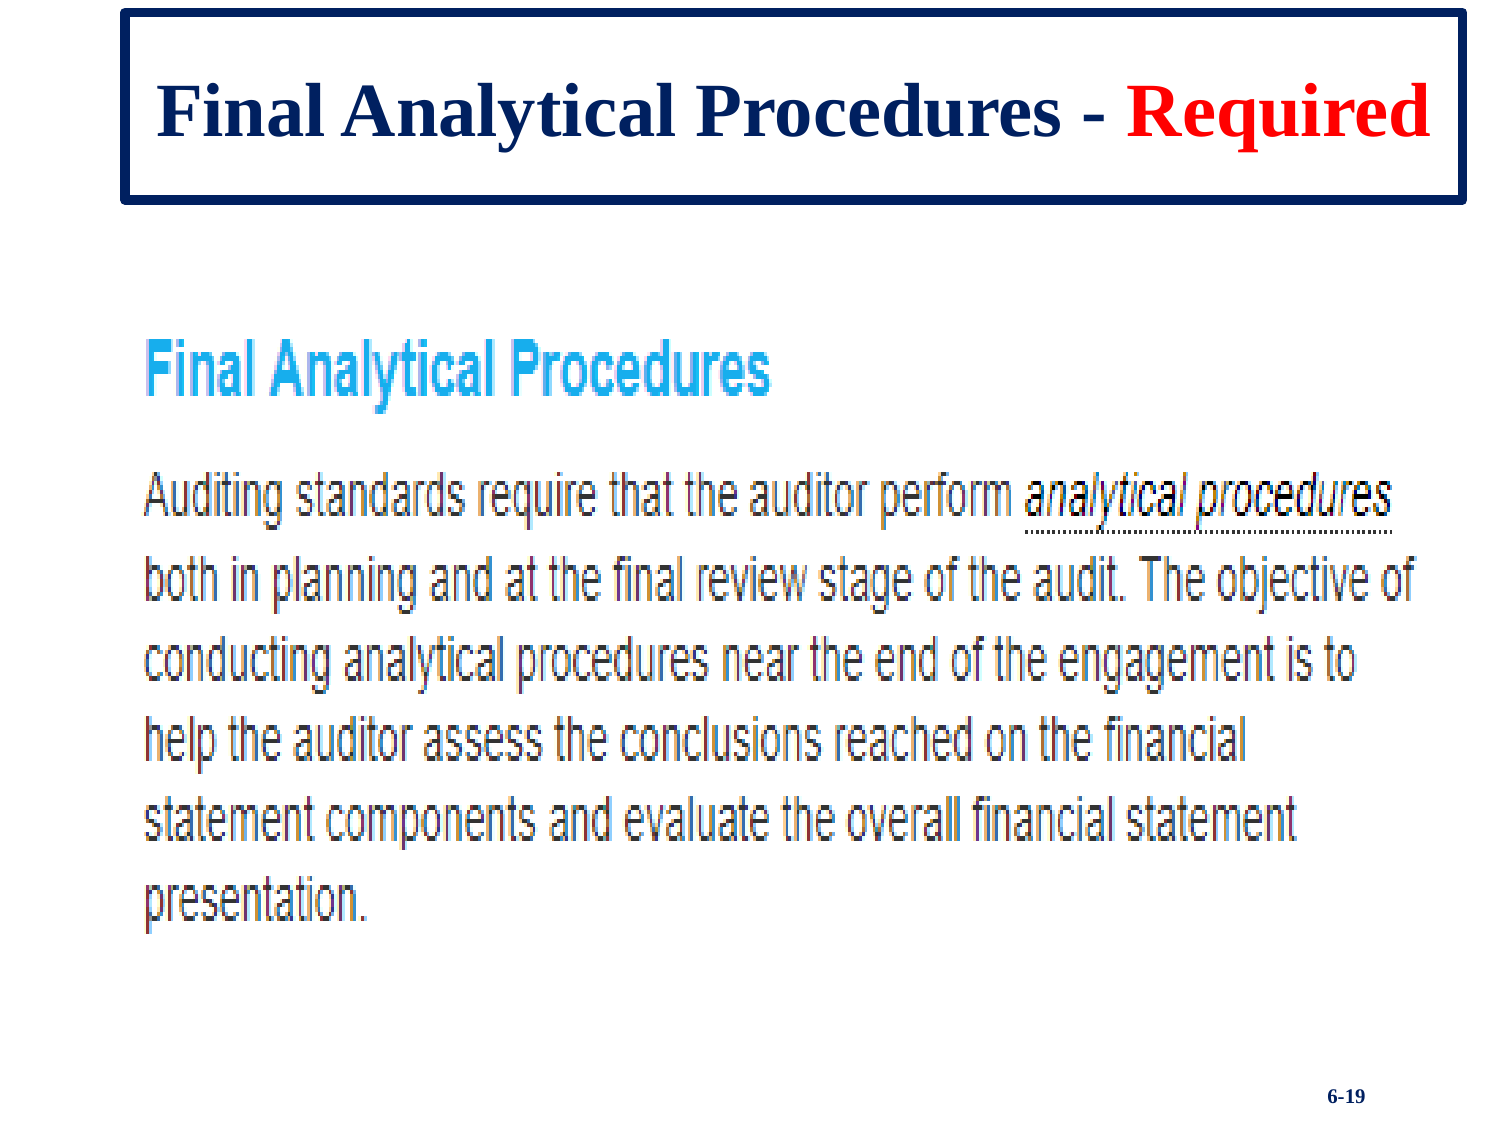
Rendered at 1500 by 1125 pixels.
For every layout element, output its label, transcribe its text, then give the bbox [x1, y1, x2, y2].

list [124, 299, 1451, 988]
slide_number 6-19 [1312, 1074, 1400, 1125]
title Final Analytical Procedures - Required [120, 8, 1467, 205]
